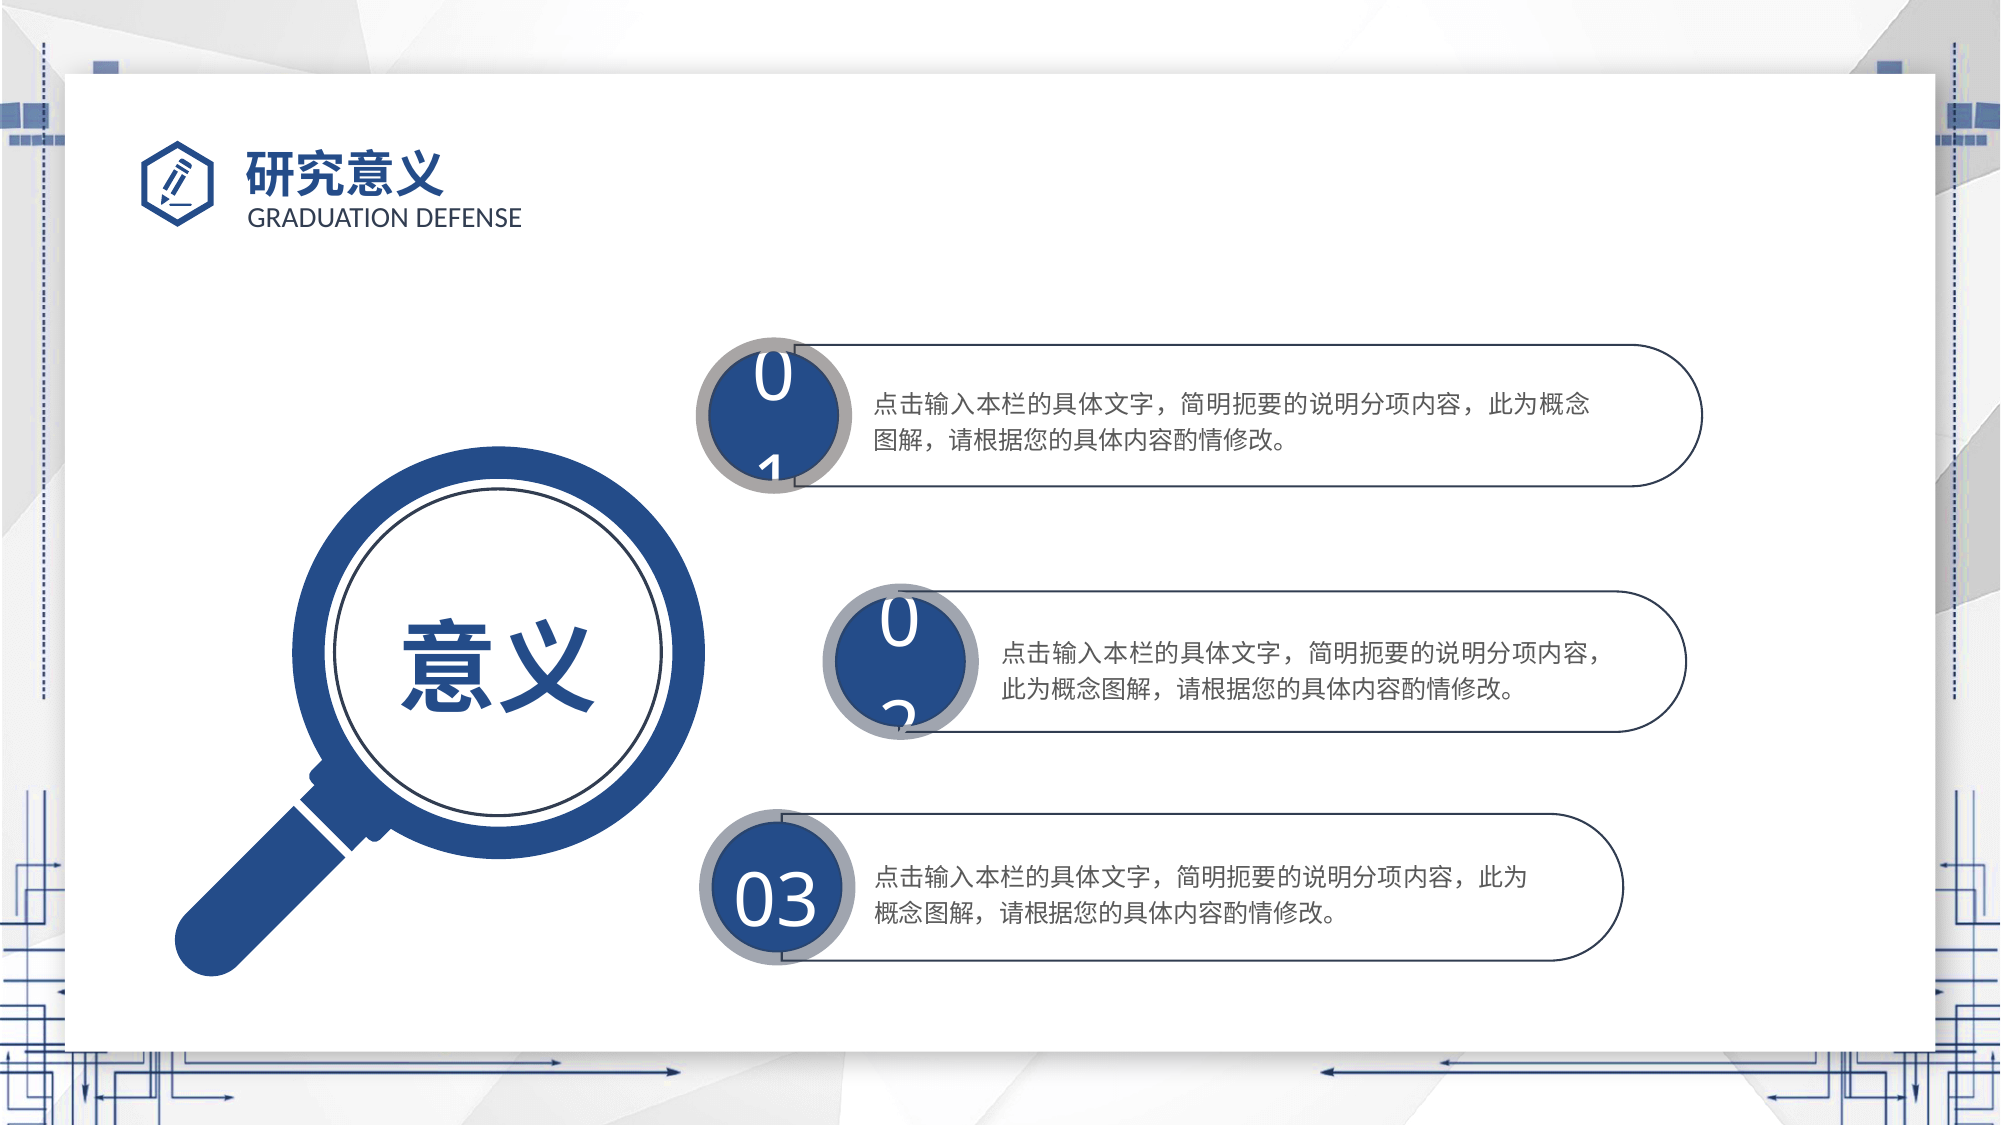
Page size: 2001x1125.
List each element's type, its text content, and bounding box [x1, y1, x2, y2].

text_box 点击输入本栏的具体文字，简明扼要的说明分项内容，此为概念图解，请根据您的具体内容酌情修改。 [859, 848, 1545, 935]
text_box [937, 590, 1688, 733]
text_box [805, 812, 1625, 962]
text_box 点击输入本栏的具体文字，简明扼要的说明分项内容，此为概念图解，请根据您的具体内容酌情修改。 [986, 624, 1630, 711]
text_box 01 [712, 354, 836, 477]
text_box [694, 336, 854, 495]
text_box 点击输入本栏的具体文字，简明扼要的说明分项内容，此为概念图解，请根据您的具体内容酌情修改。 [858, 375, 1606, 462]
text_box [808, 343, 1704, 488]
text_box [702, 808, 857, 967]
text_box [821, 582, 980, 741]
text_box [148, 446, 705, 913]
picture [0, 0, 2001, 1125]
title 研究意义 [230, 123, 827, 199]
text_box 02 [839, 600, 962, 723]
text_box 03 [716, 826, 839, 949]
